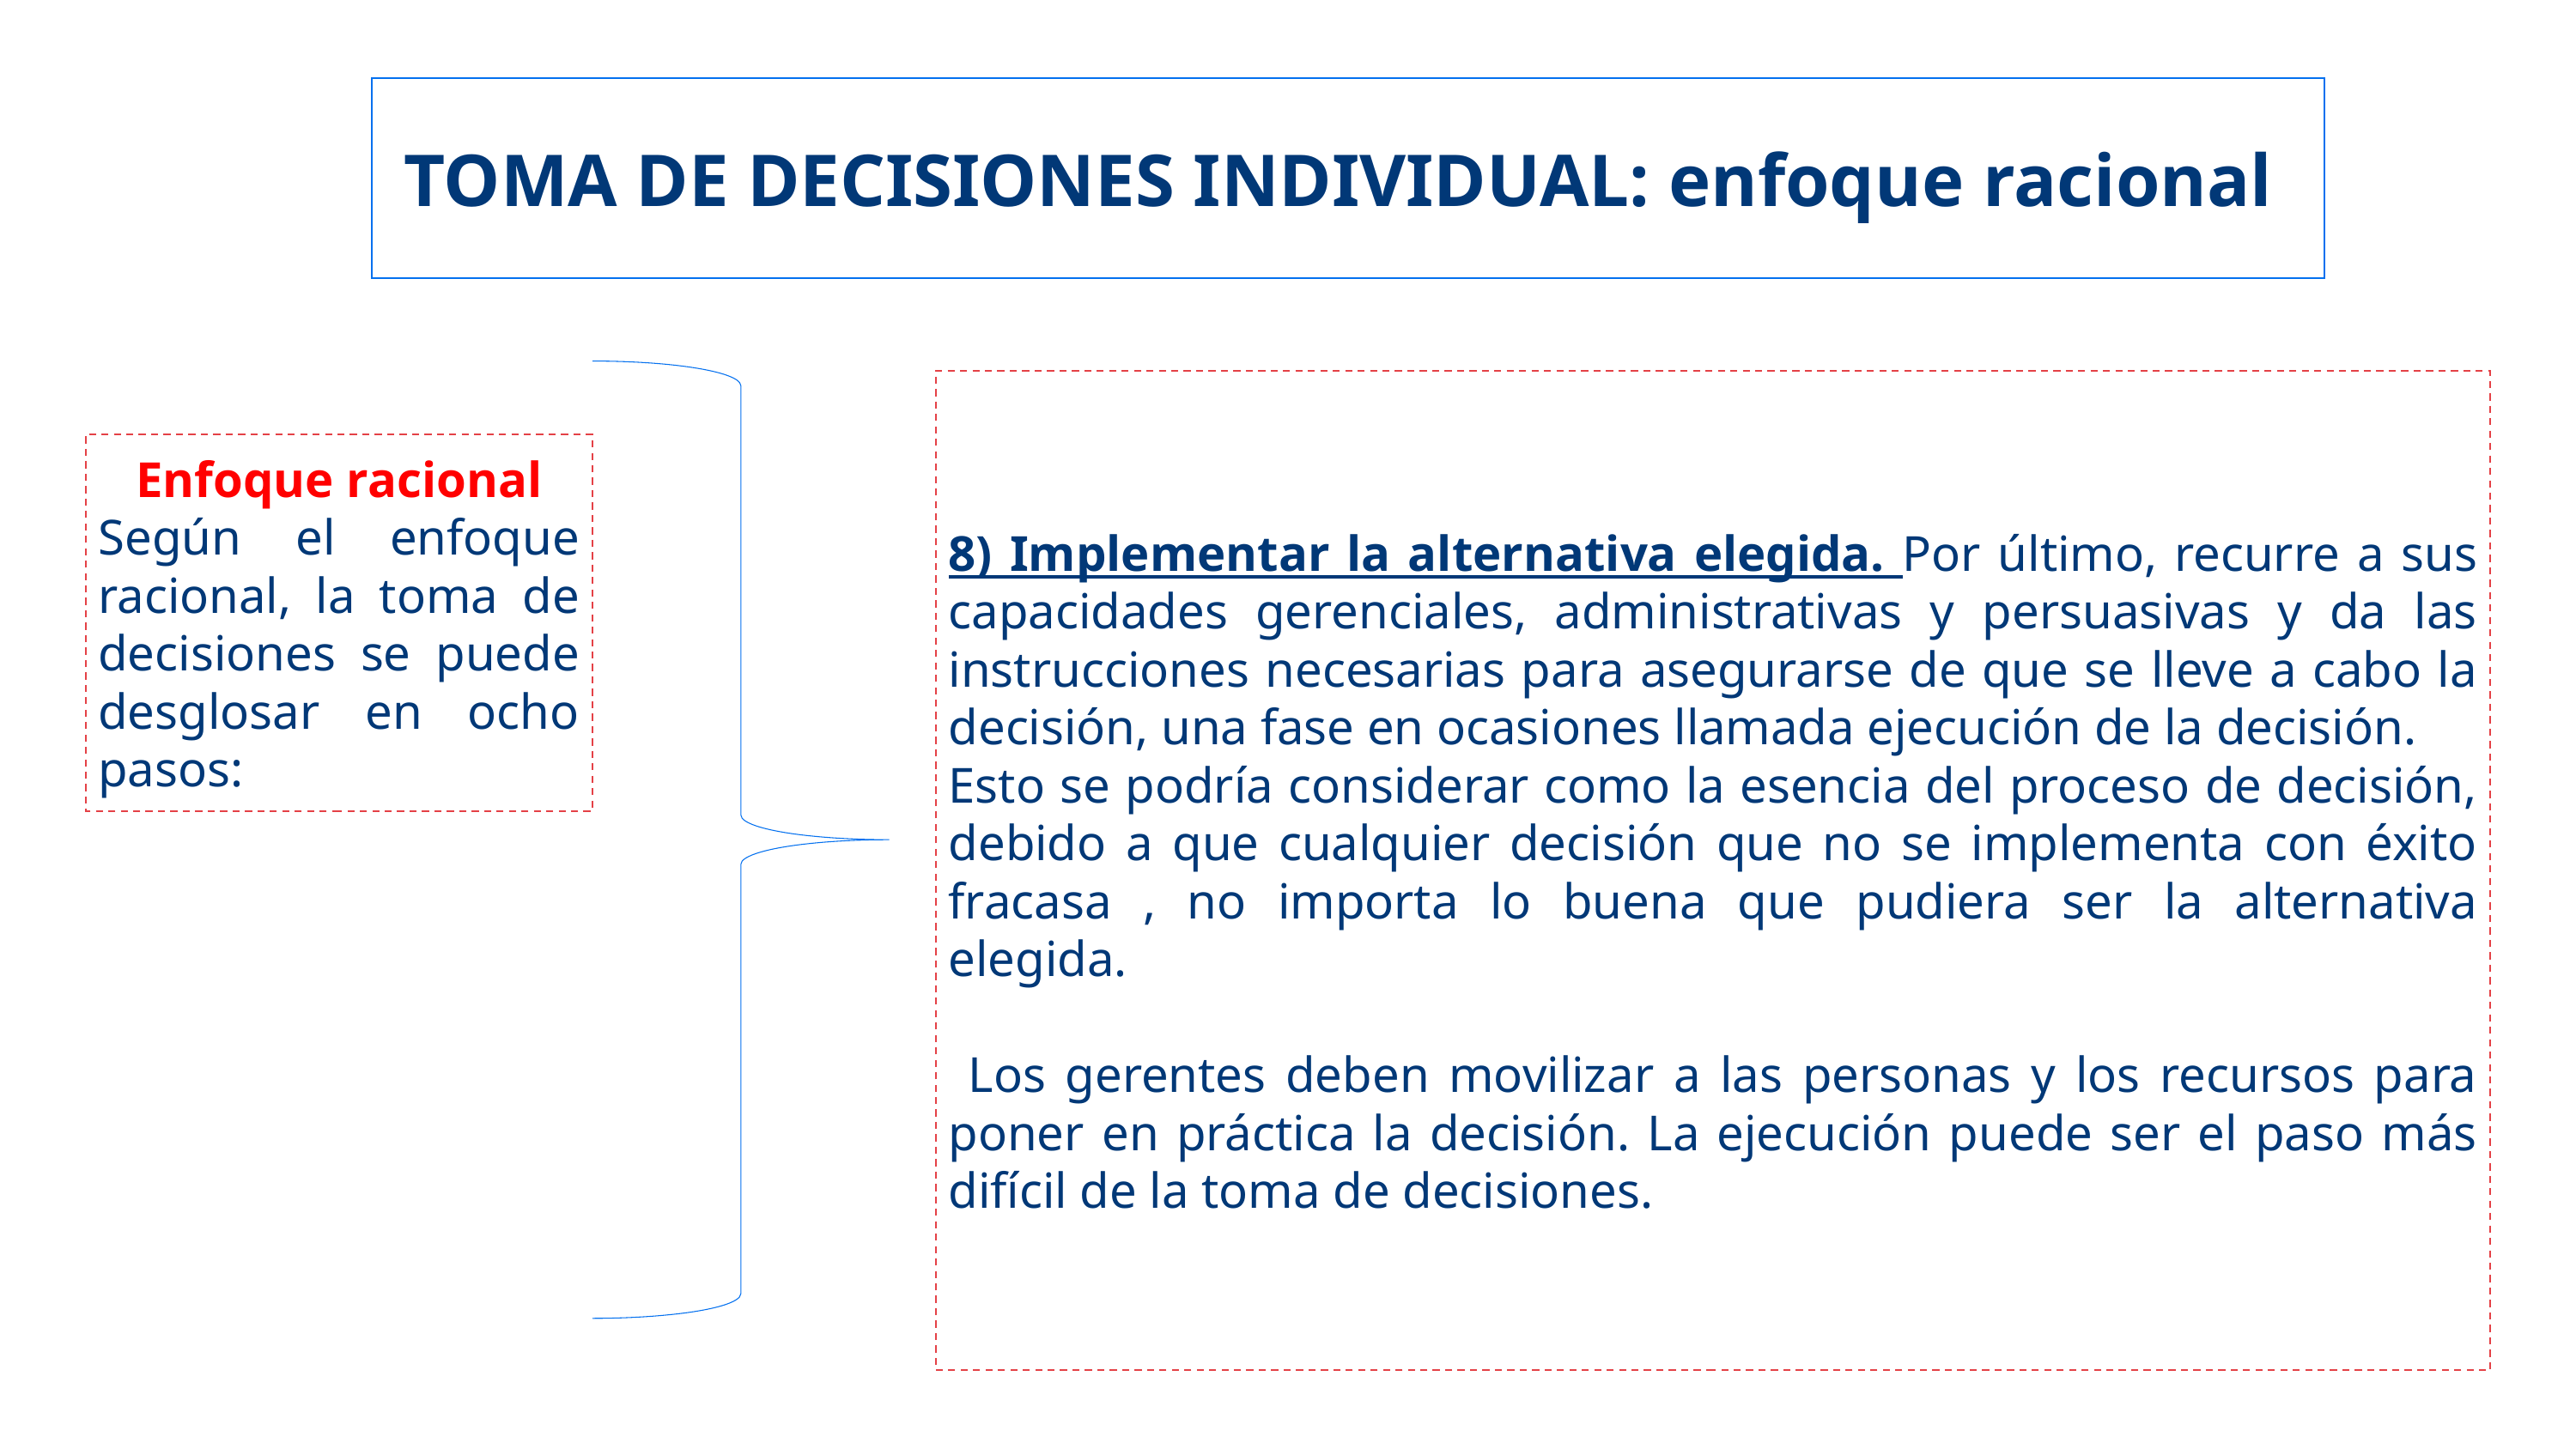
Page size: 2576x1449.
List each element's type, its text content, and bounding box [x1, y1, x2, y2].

text_box 8) Implementar la alternativa elegida. Por último, recurre a sus capacidades gerenciales, administrativas y persuasivas y da las instrucciones necesarias para asegurarse de que se lleve a cabo la decisión, una fase en ocasiones llamada ejecución de la decisión. Esto se podría considerar como la esencia del proceso de decisión, debido a que cualquier decisión que no se implementa con éxito fracasa , no importa lo buena que pudiera ser la alternativa elegida. Los gerentes deben movilizar a las personas y los recursos para poner en práctica la decisión. La ejecución puede ser el paso más difícil de la toma de decisiones. [935, 370, 2491, 1371]
text_box [592, 361, 890, 1319]
text_box Enfoque racional Según el enfoque racional, la toma de decisiones se puede desglosar en ocho pasos: [85, 434, 592, 811]
text_box TOMA DE DECISIONES INDIVIDUAL: enfoque racional [371, 77, 2324, 278]
